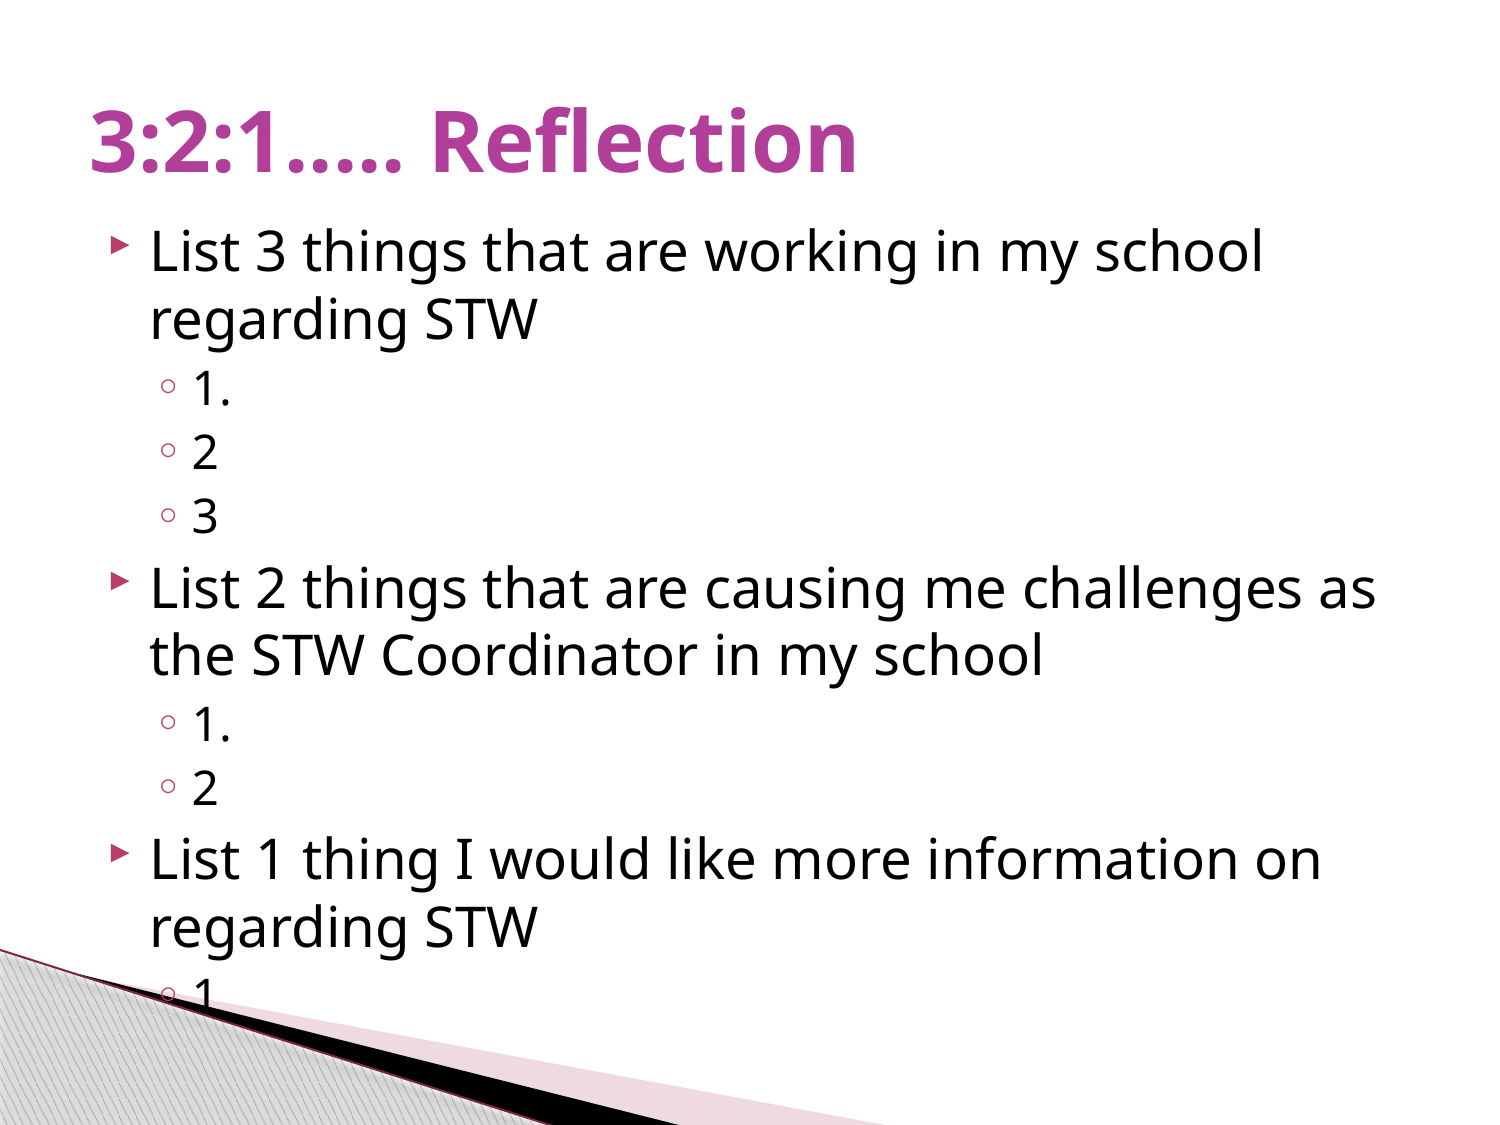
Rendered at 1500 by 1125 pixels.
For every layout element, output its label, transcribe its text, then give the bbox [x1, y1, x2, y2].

title 3:2:1..... Reflection [75, 45, 1425, 233]
list List 3 things that are working in my school regarding STW 1. 2 3 List 2 things that are causing me challenges as the STW Coordinator in my school 1. 2 List 1 thing I would like more information on regarding STW 1 [75, 233, 1425, 1083]
